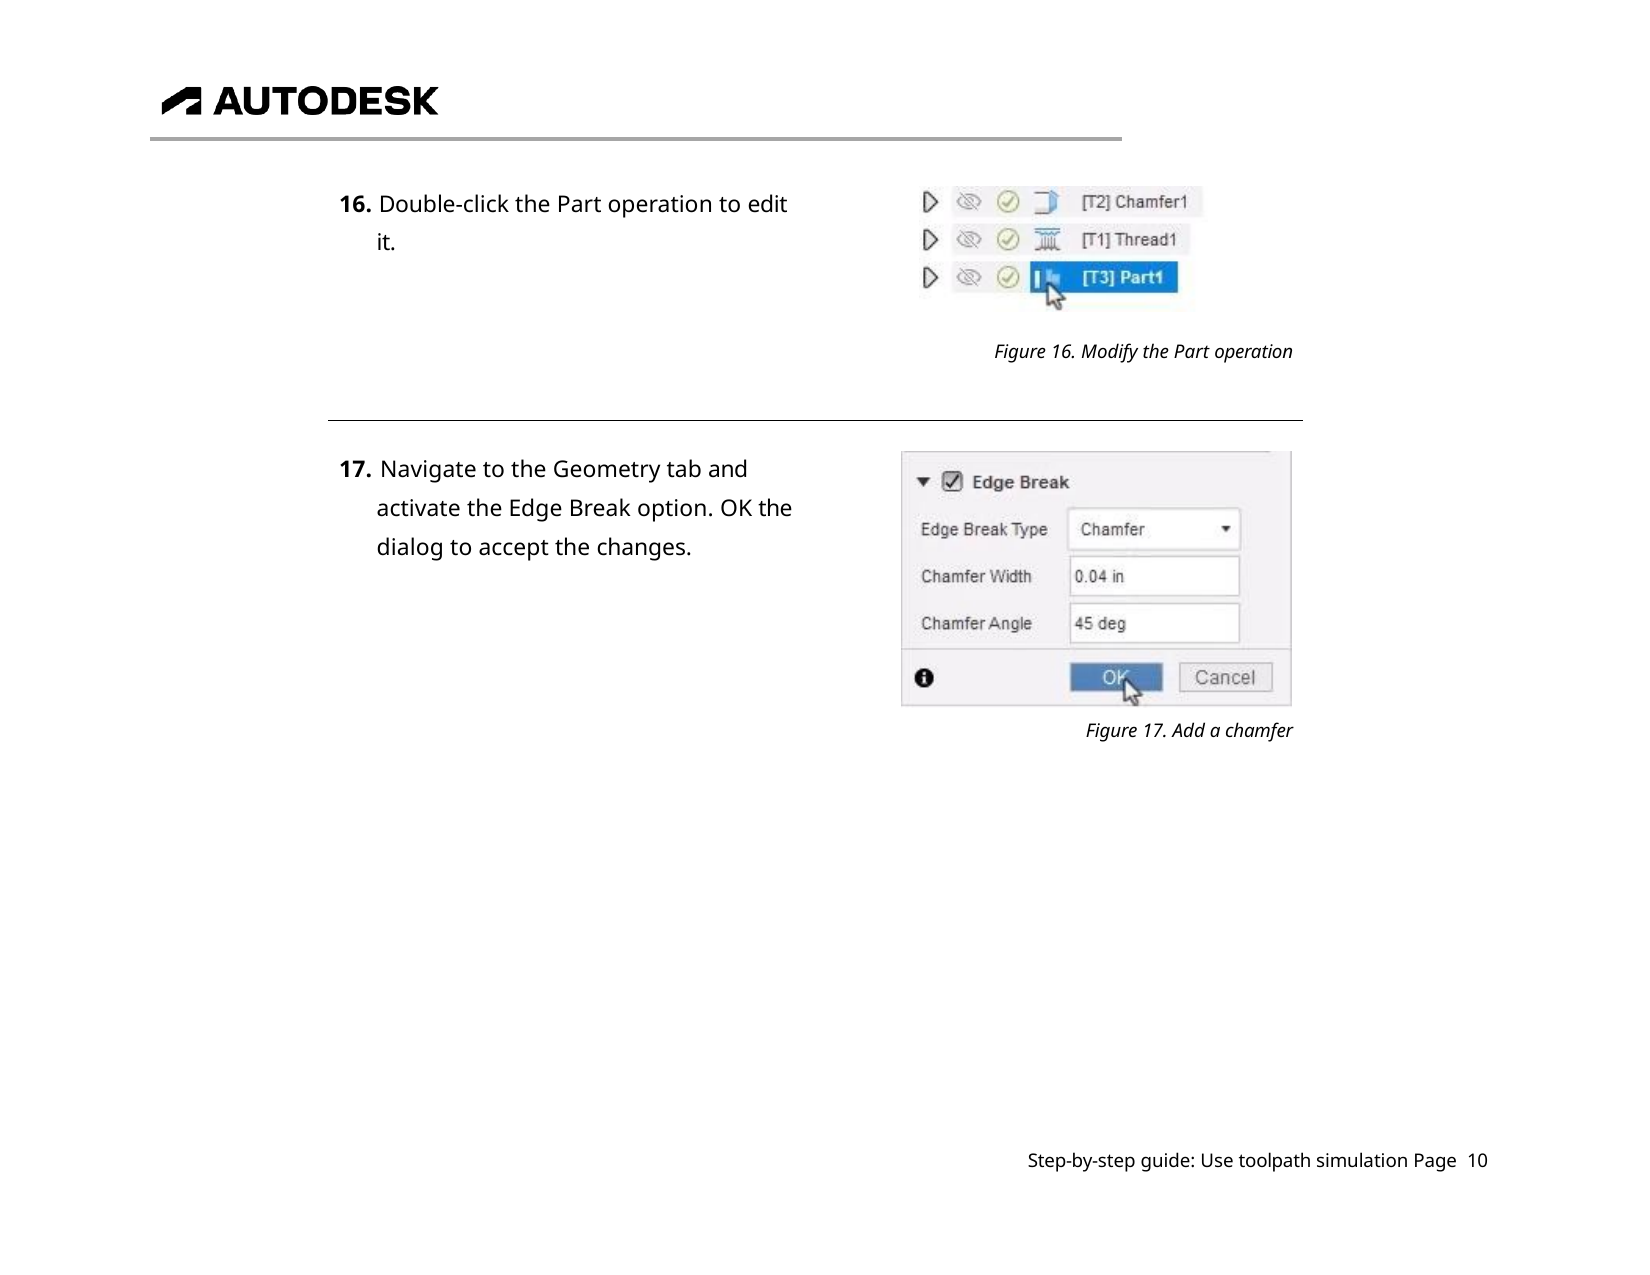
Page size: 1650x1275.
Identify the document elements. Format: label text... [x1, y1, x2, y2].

table_header Figure 16. Modify the Part operation [819, 187, 1303, 420]
picture [900, 451, 1292, 708]
table_header 16. Double-click the Part operation to edit it. [328, 187, 819, 420]
table_cell 17. Navigate to the Geometry tab and activate the Edge Break option. OK the dialog to accept the changes. [328, 421, 819, 753]
table_cell Figure 17. Add a chamfer [819, 421, 1303, 753]
picture [919, 186, 1208, 312]
picture [161, 86, 439, 115]
slide_number Step-by-step guide: Use toolpath simulation Page 10 [1025, 1145, 1509, 1275]
